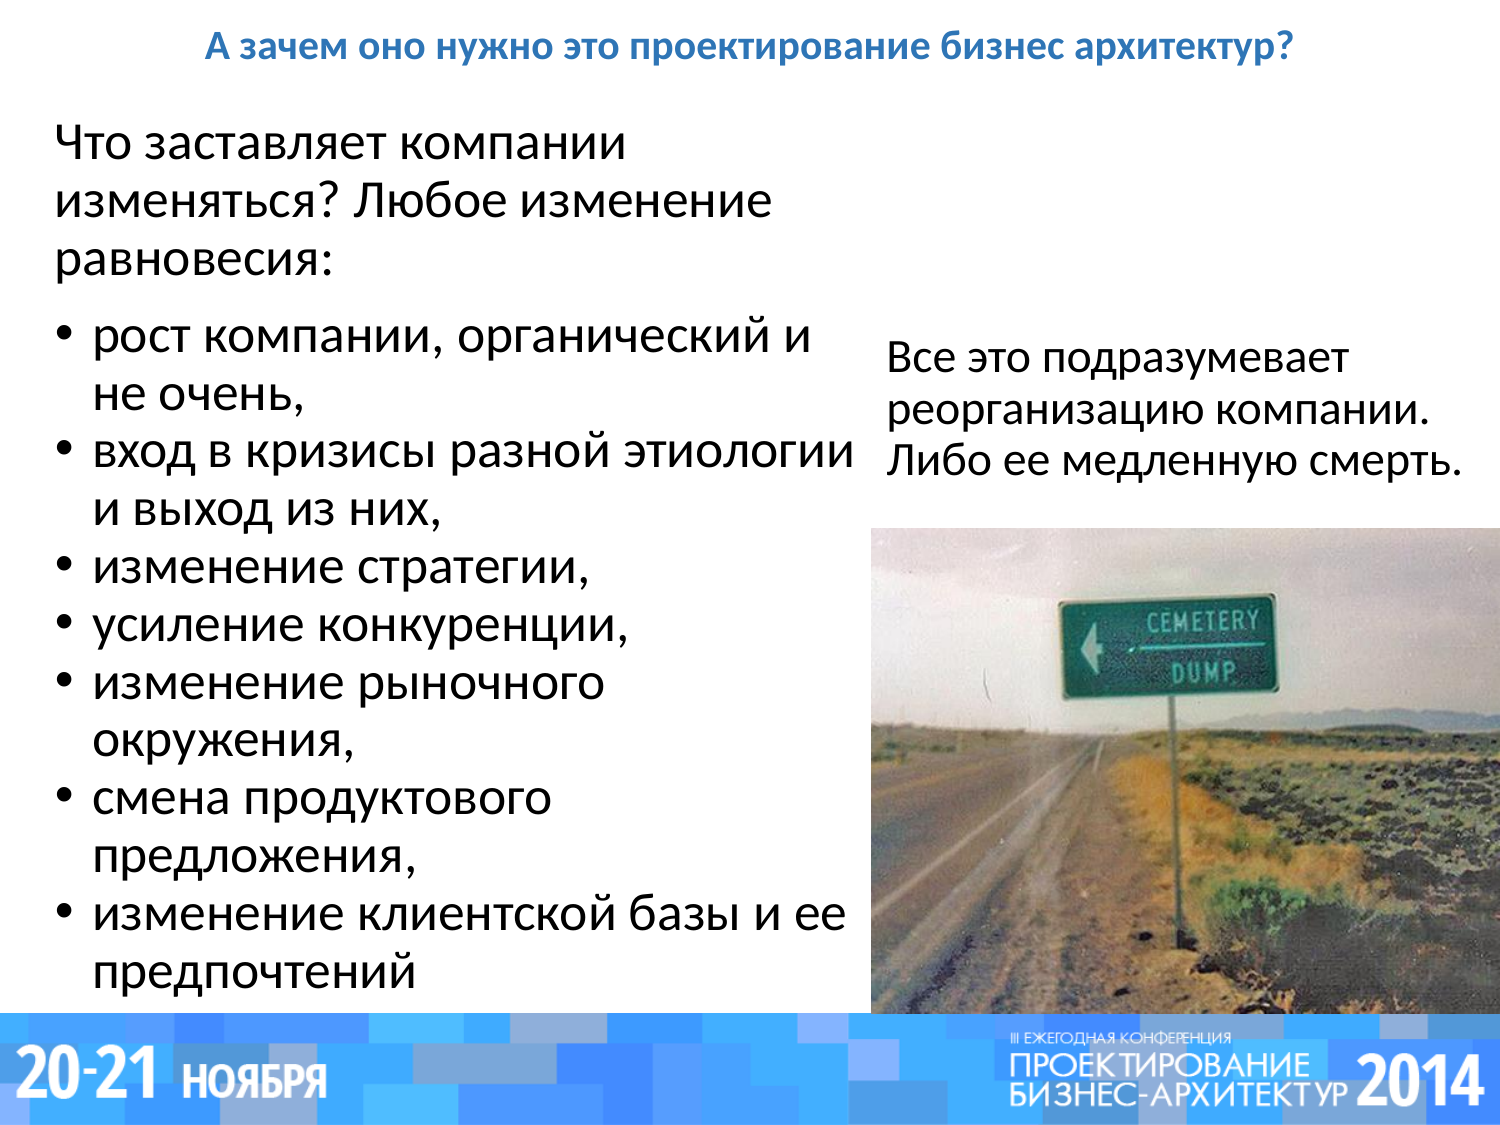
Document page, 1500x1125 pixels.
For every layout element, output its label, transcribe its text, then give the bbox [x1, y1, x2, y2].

list Что заставляет компании изменяться? Любое изменение равновесия: рост компании, органический и не очень, вход в кризисы разной этиологии и выход из них, изменение стратегии, усиление конкуренции, изменение рыночного окружения, смена продуктового предложения, изменение клиентской базы и ее предпочтений [39, 105, 872, 1014]
picture [0, 528, 1500, 1125]
text_box Все это подразумевает реорганизацию компании. Либо ее медленную смерть. [871, 324, 1500, 528]
title А зачем оно нужно это проектирование бизнес архитектур? [103, 6, 1397, 89]
